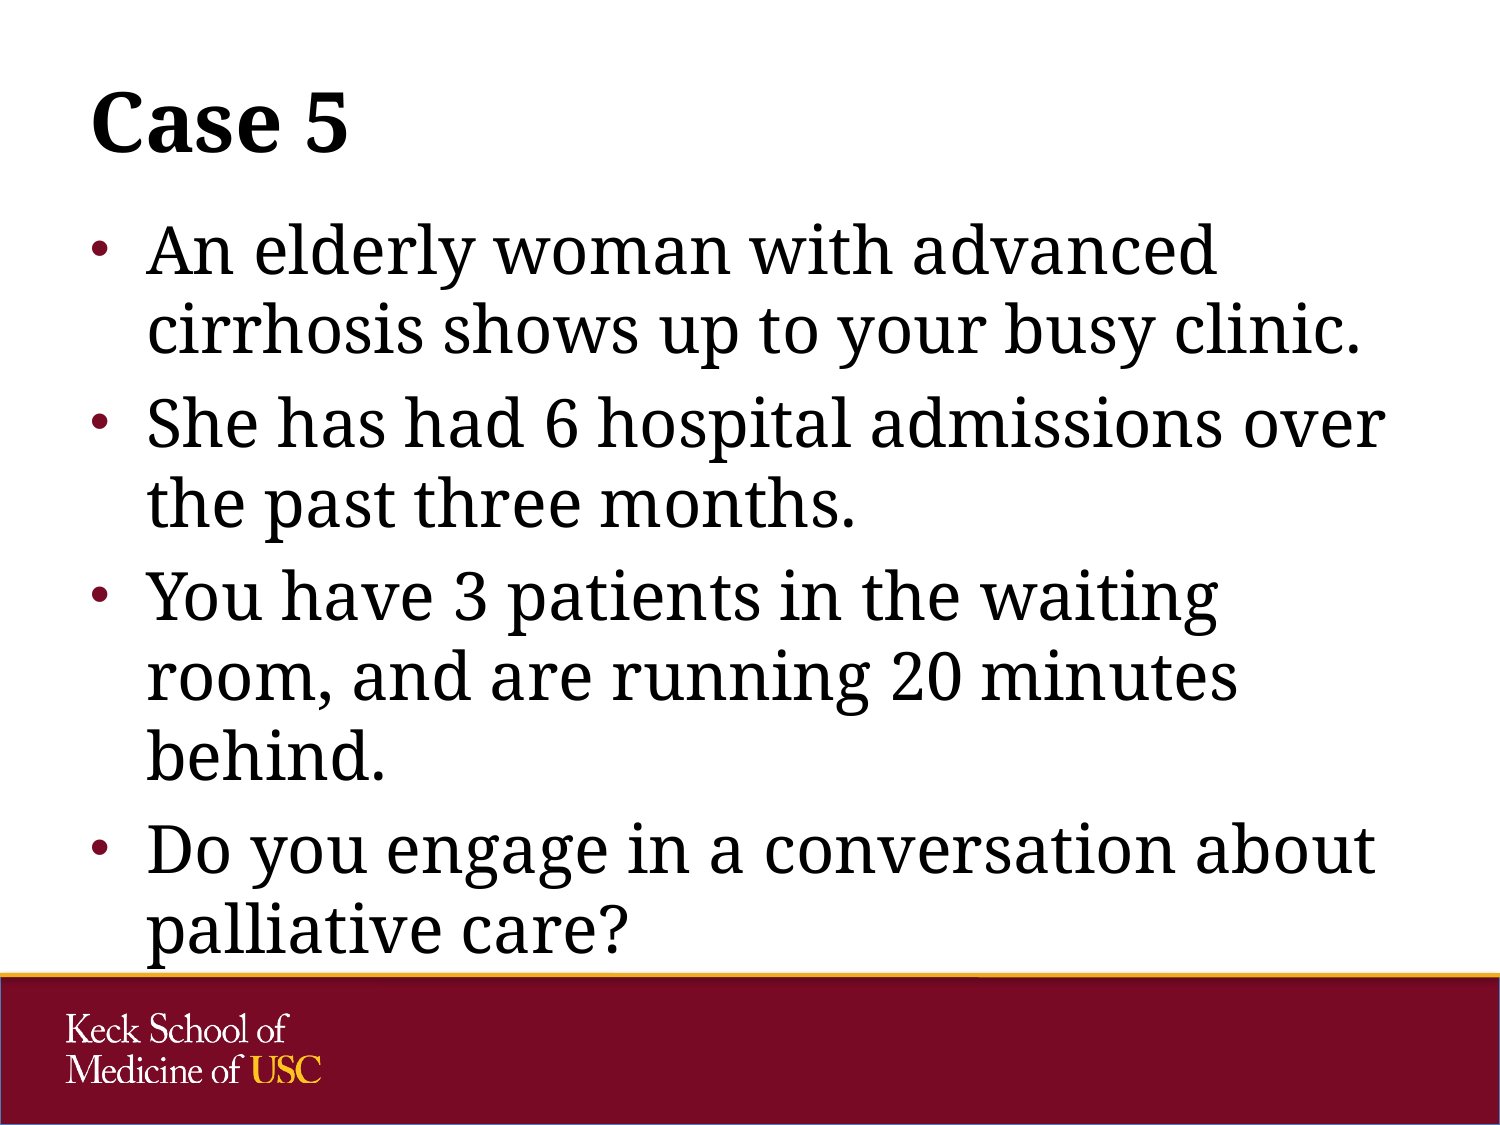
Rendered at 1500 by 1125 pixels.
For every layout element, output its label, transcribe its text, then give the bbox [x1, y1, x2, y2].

list An elderly woman with advanced cirrhosis shows up to your busy clinic. She has had 6 hospital admissions over the past three months. You have 3 patients in the waiting room, and are running 20 minutes behind. Do you engage in a conversation about palliative care? [75, 200, 1425, 963]
title Case 5 [75, 37, 1425, 200]
